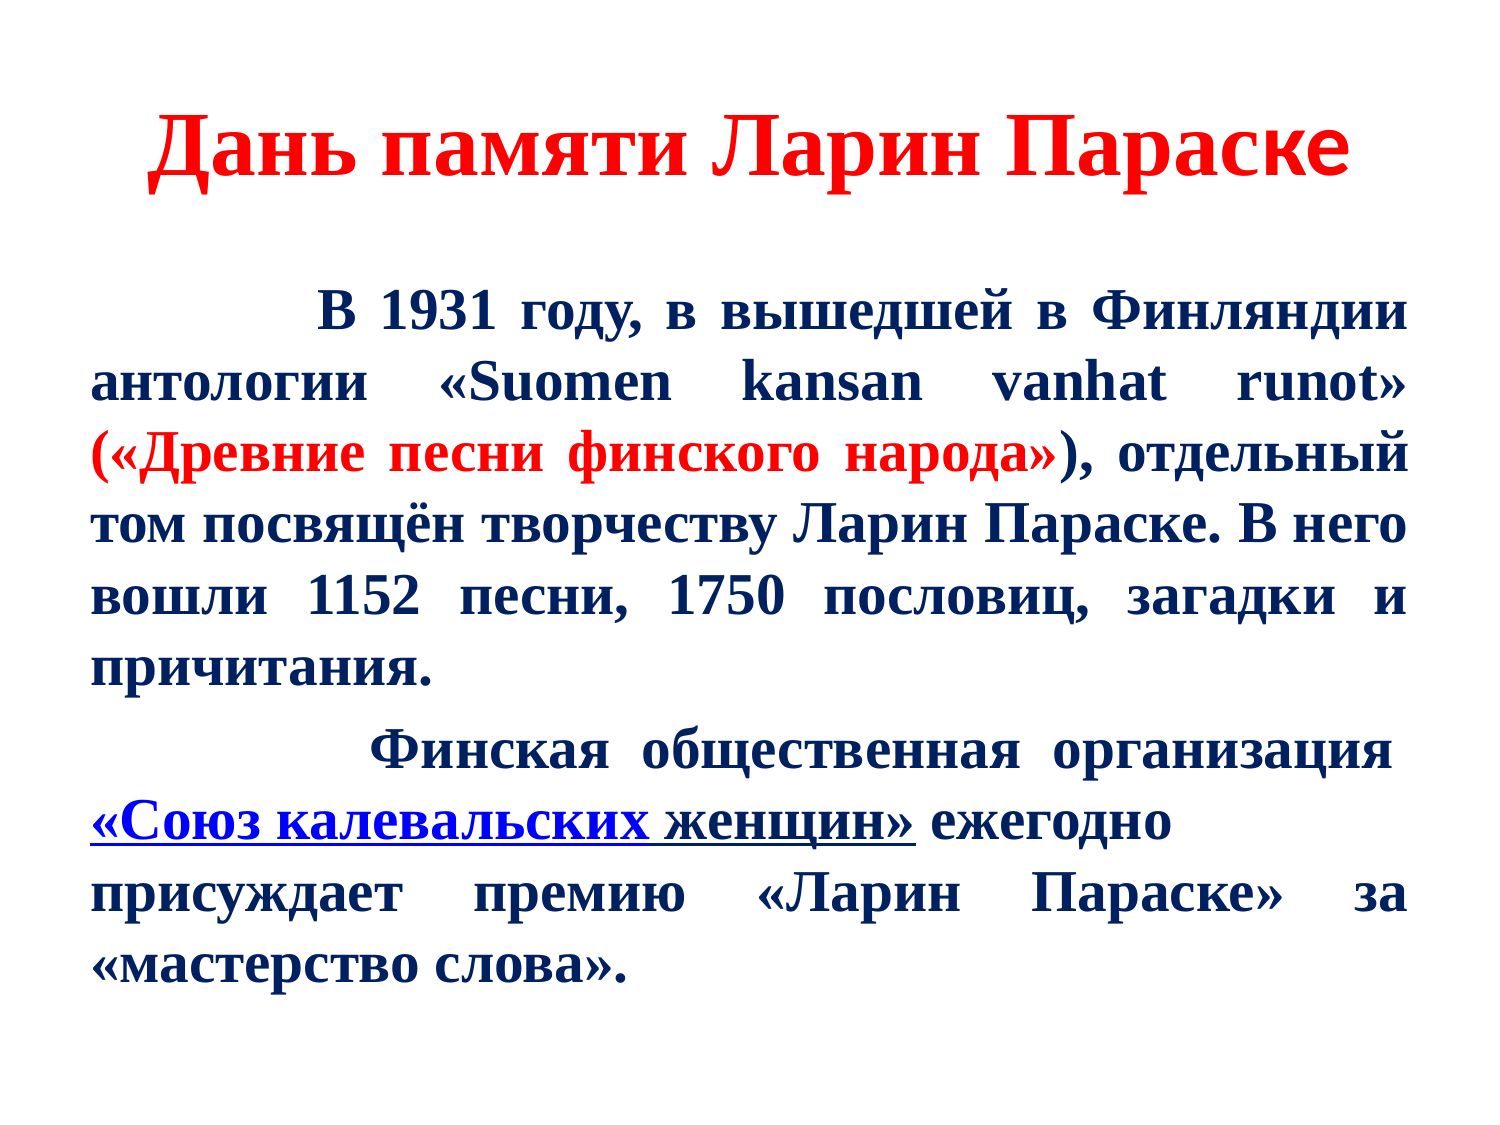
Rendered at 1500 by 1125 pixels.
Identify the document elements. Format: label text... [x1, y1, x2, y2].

title Дань памяти Ларин Параске [75, 45, 1425, 233]
list В 1931 году, в вышедшей в Финляндии антологии «Suomen kansan vanhat runot» («Древние песни финского народа»), отдельный том посвящён творчеству Ларин Параске. В него вошли 1152 песни, 1750 пословиц, загадки и причитания. Финская общественная организация «Союз калевальских женщин» ежегодно присуждает премию «Ларин Параске» за «мастерство слова». [75, 262, 1425, 1005]
